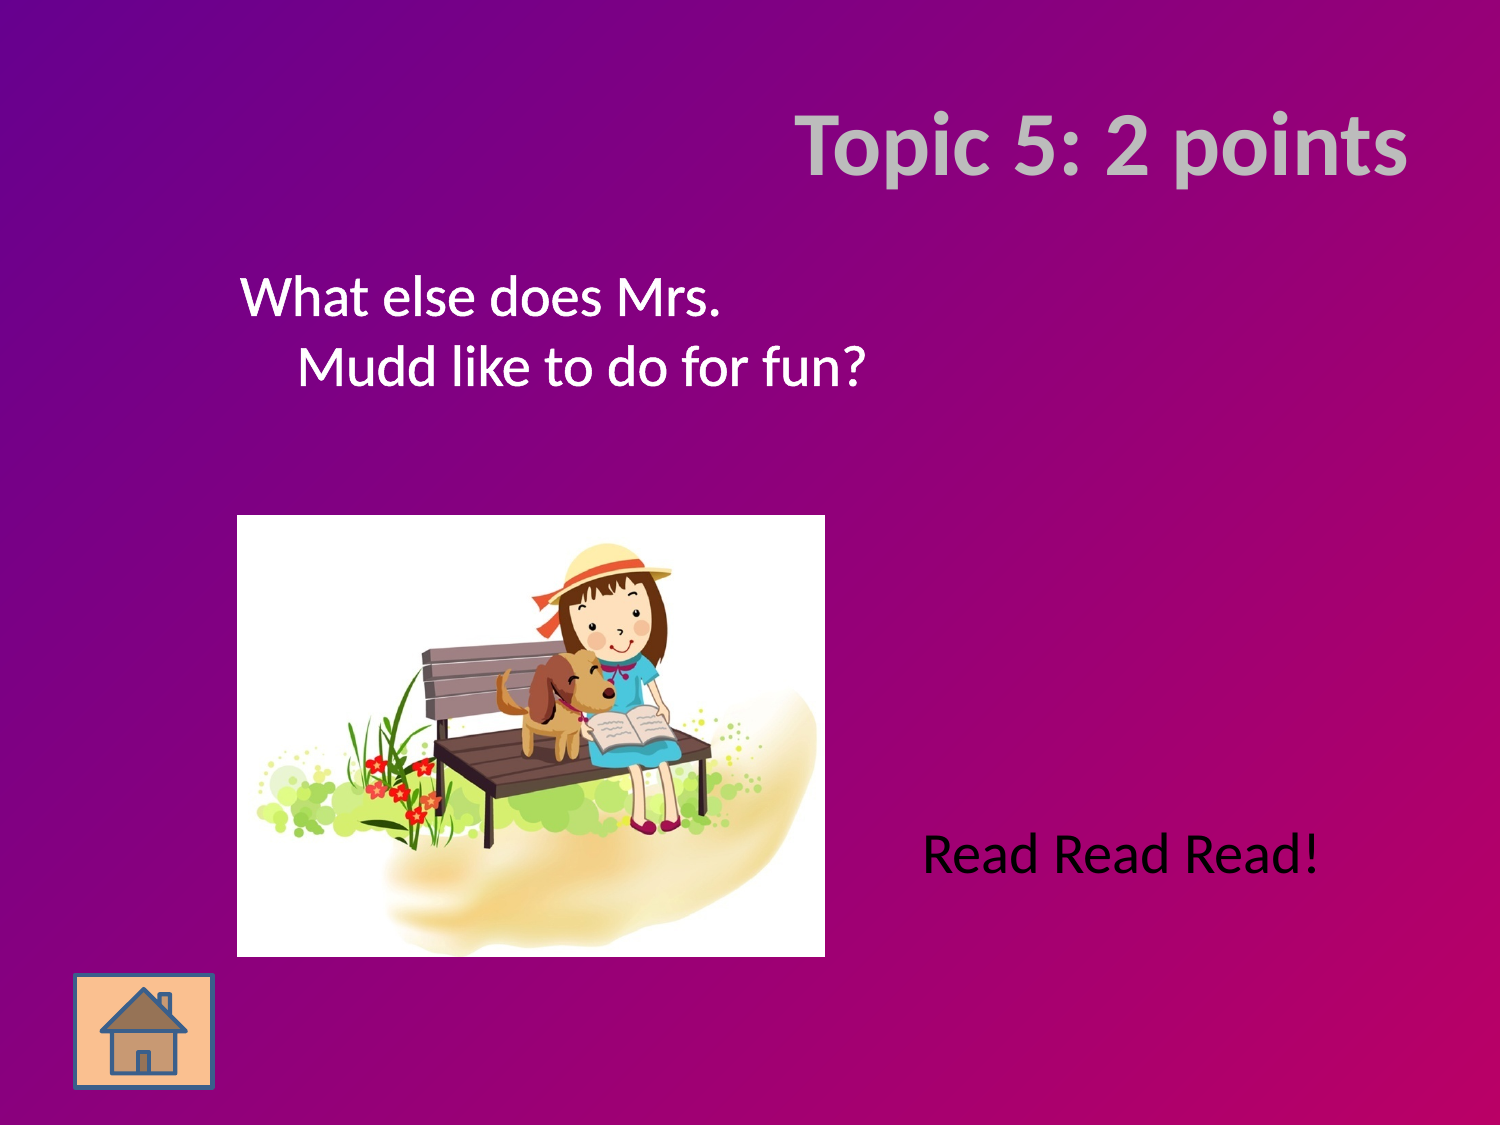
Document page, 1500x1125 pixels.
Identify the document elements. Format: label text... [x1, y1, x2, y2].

list Read Read Read! [762, 737, 1425, 1005]
title Topic 5: 2 points [75, 45, 1425, 233]
text_box [73, 973, 215, 1090]
picture [237, 515, 826, 957]
list What else does Mrs. Mudd like to do for fun? [225, 249, 888, 993]
